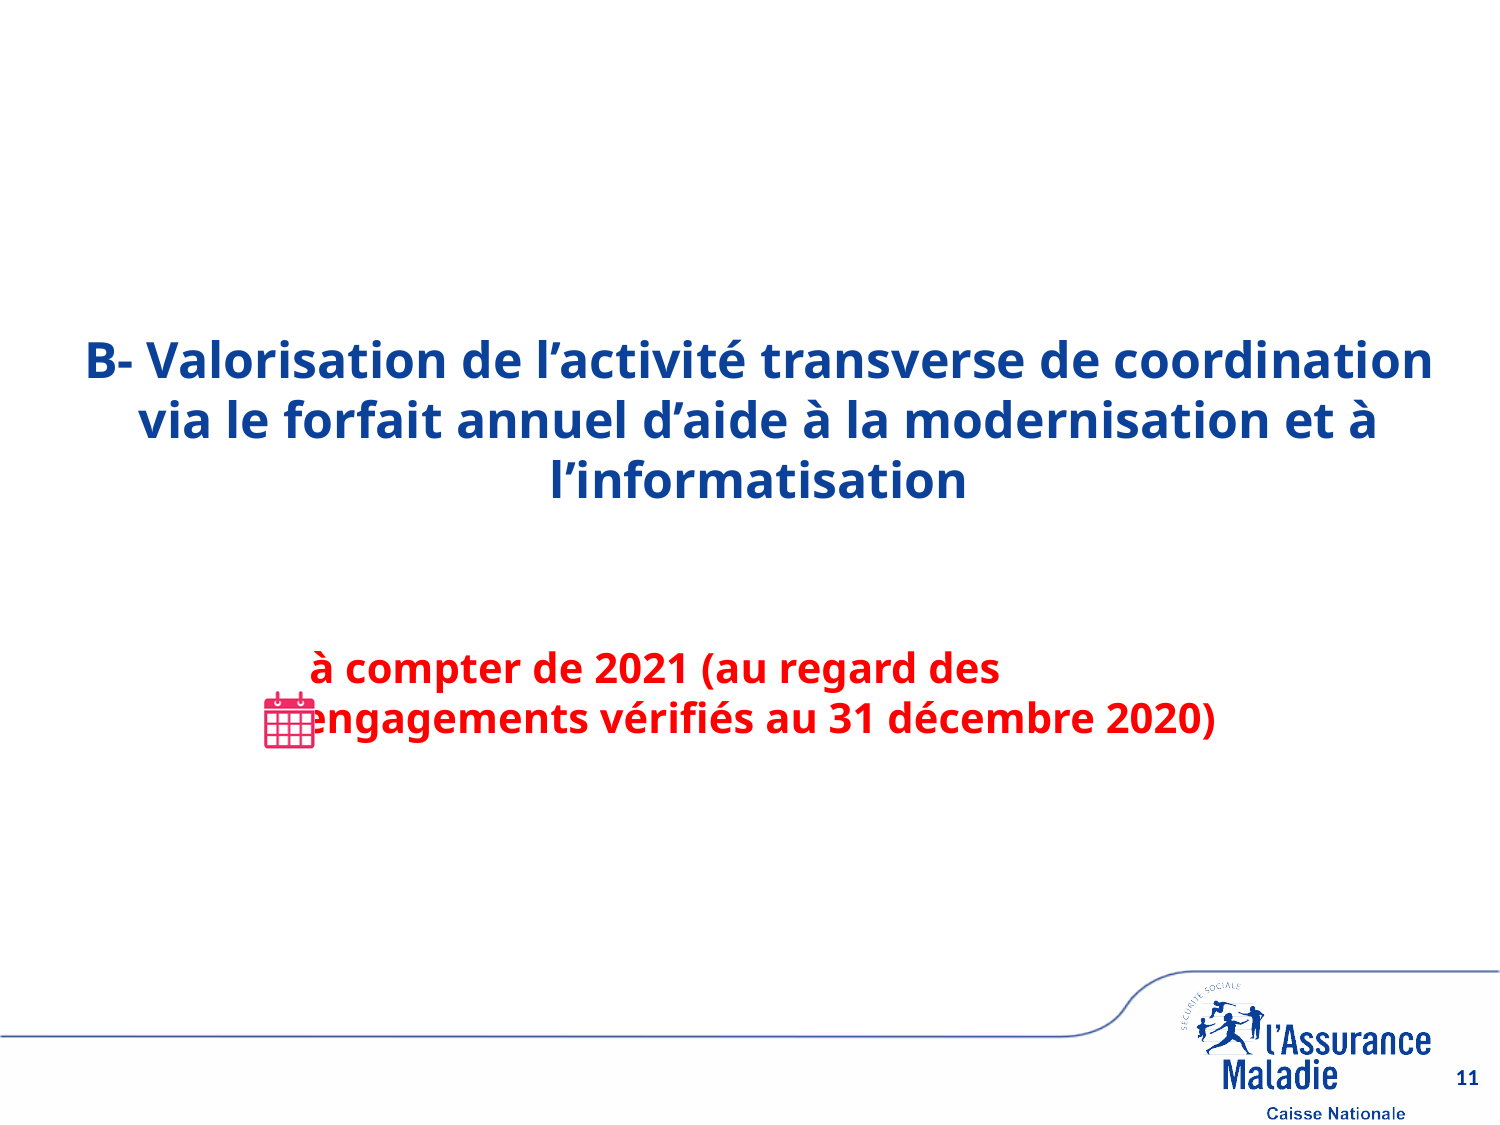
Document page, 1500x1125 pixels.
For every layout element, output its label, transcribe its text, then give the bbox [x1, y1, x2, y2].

list B- Valorisation de l’activité transverse de coordination via le forfait annuel d’aide à la modernisation et à l’informatisation à compter de 2021 (au regard des engagements vérifiés au 31 décembre 2020) [20, 129, 1479, 1005]
picture [264, 690, 315, 750]
slide_number 11 [1144, 1045, 1495, 1106]
picture [0, 970, 1500, 1125]
